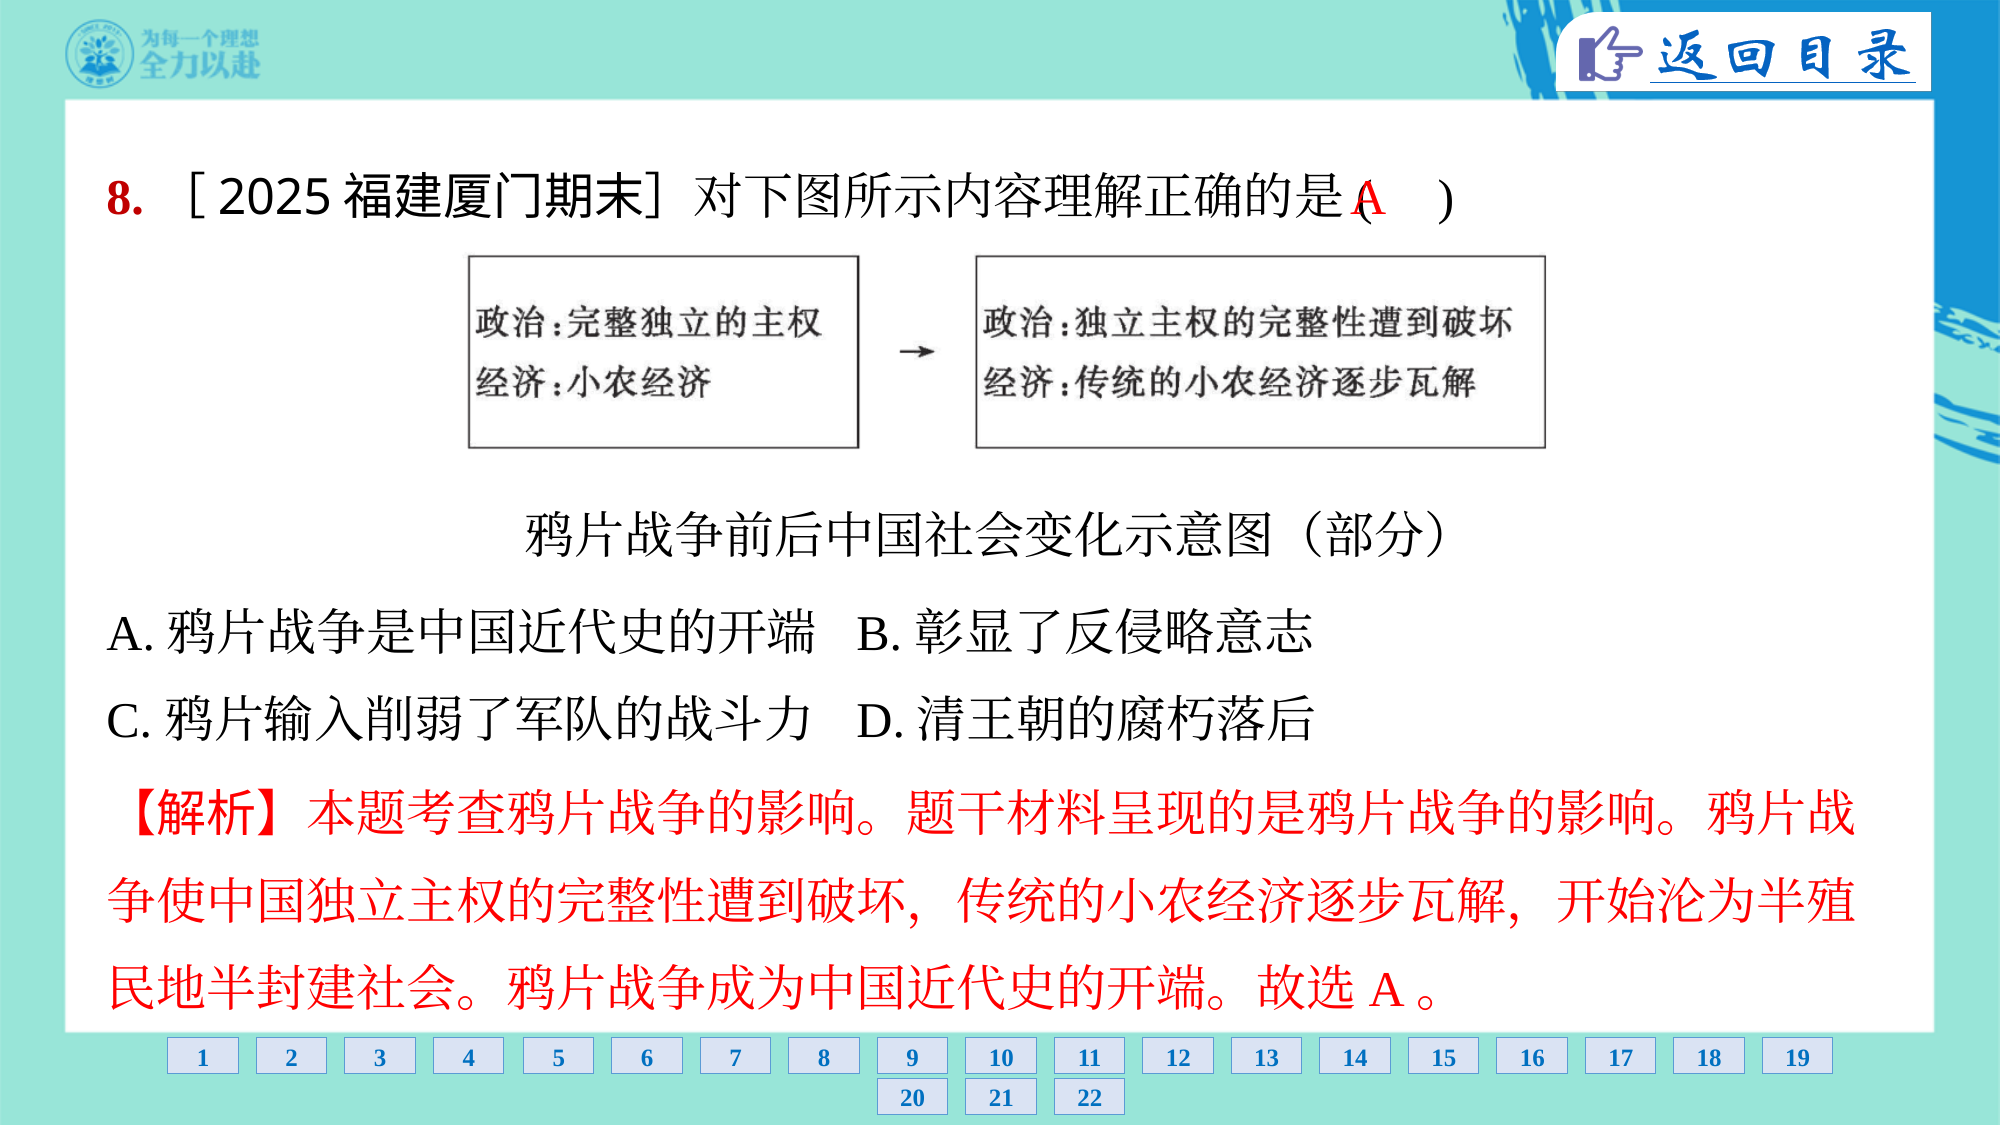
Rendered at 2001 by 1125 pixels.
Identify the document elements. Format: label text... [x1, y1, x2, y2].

picture [0, 0, 2000, 1125]
text_box 【解析】本题考查鸦片战争的影响。题干材料呈现的是鸦片战争的影响。鸦片战 争使中国独立主权的完整性遭到破坏，传统的小农经济逐步瓦解，开始沦为半殖 民地半封建社会。鸦片战争成为中国近代史的开端。故选A。 [106, 754, 1895, 1017]
text_box 8.［2025福建厦门期末］对下图所示内容理解正确的是( ) [106, 141, 1332, 225]
text_box A.鸦片战争是中国近代史的开端 B.彰显了反侵略意志 C.鸦片输入削弱了军队的战斗力 D.清王朝的腐朽落后 [106, 572, 1895, 748]
text_box 鸦片战争前后中国社会变化示意图（部分） [519, 478, 1481, 556]
text_box A [1332, 141, 1405, 225]
text_box 8.［2025福建厦门期末］对下图所示内容理解正确的是( ) [1405, 141, 1895, 225]
